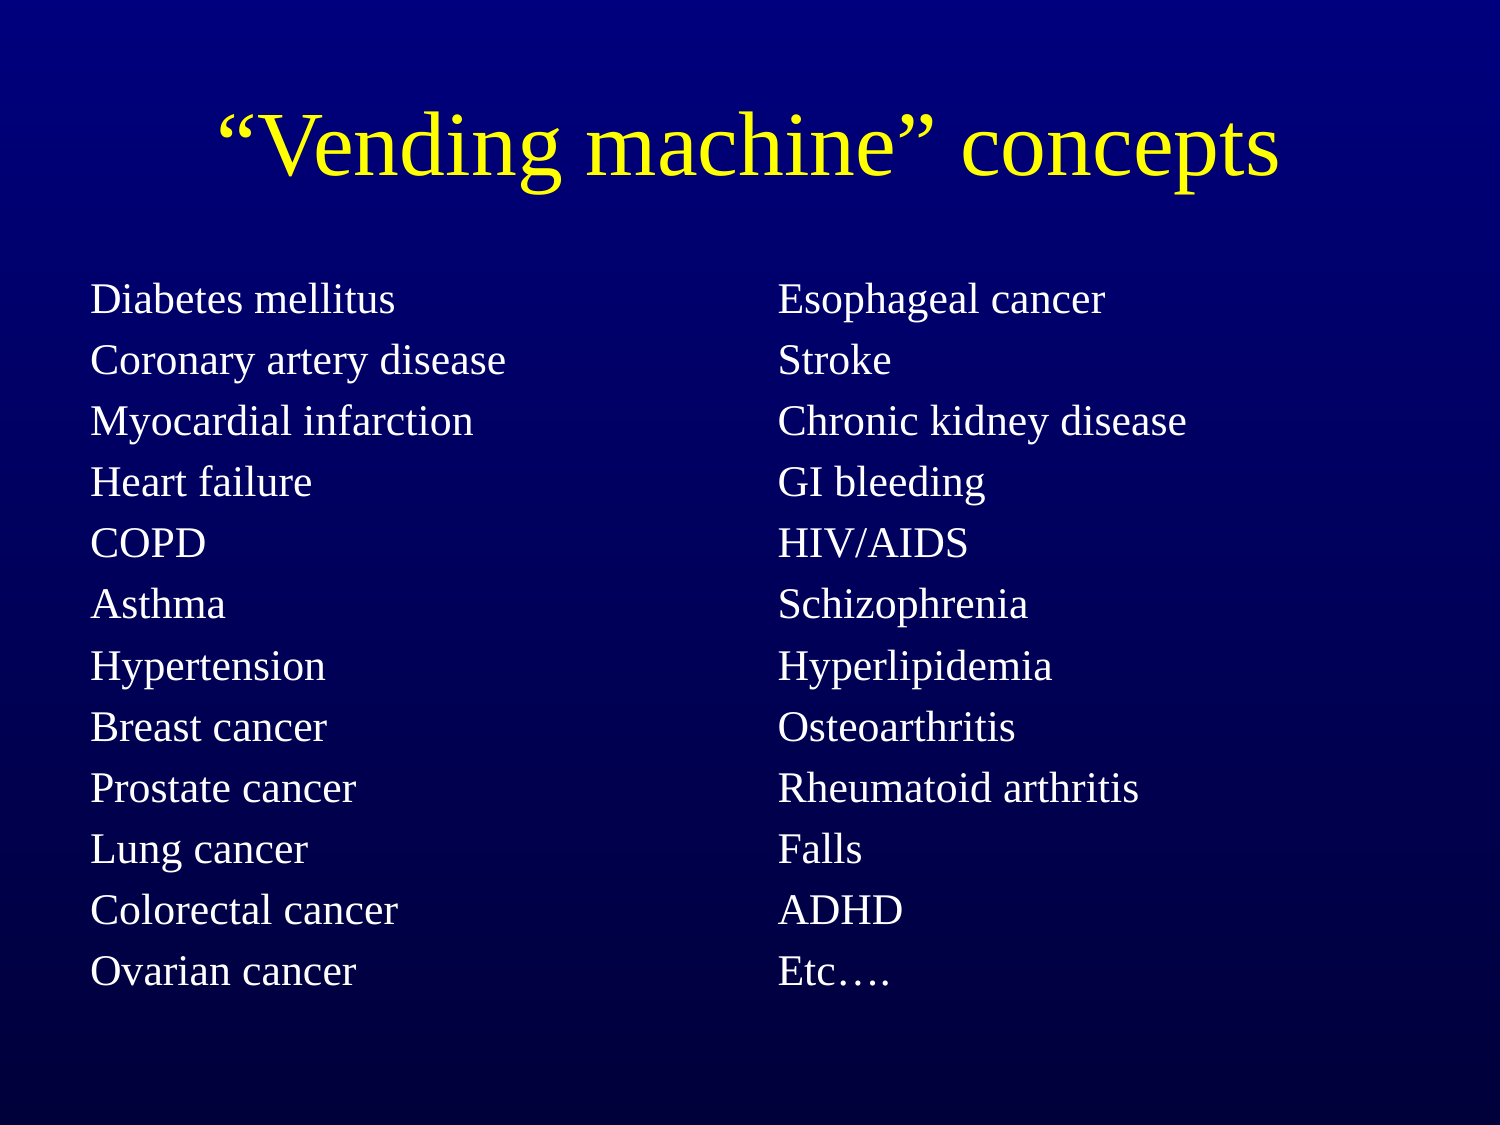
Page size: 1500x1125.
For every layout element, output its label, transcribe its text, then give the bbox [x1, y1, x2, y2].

list Diabetes mellitus Coronary artery disease Myocardial infarction Heart failure COPD Asthma Hypertension Breast cancer Prostate cancer Lung cancer Colorectal cancer Ovarian cancer [75, 262, 738, 1005]
title “Vending machine” concepts [75, 45, 1425, 233]
list Esophageal cancer Stroke Chronic kidney disease GI bleeding HIV/AIDS Schizophrenia Hyperlipidemia Osteoarthritis Rheumatoid arthritis Falls ADHD Etc…. [762, 262, 1425, 1005]
